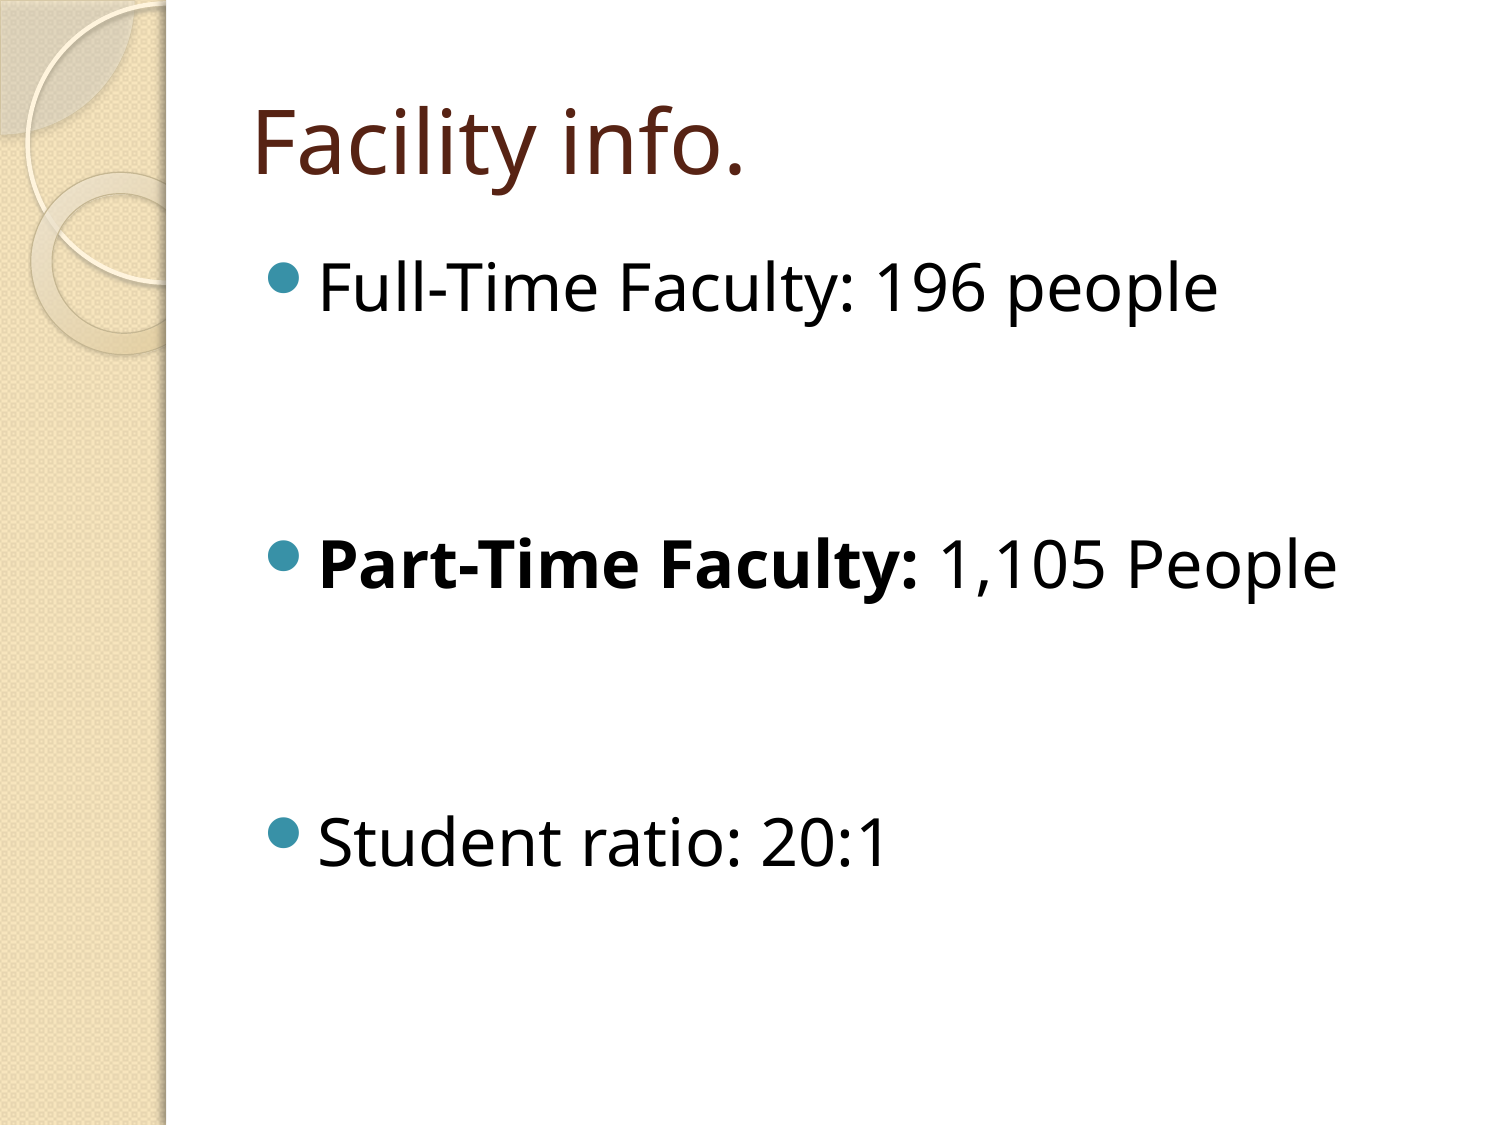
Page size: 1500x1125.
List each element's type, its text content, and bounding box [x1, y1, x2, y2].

title Facility info. [235, 45, 1466, 233]
list Full-Time Faculty: 196 people Part-Time Faculty: 1,105 People Student ratio: 20:1 [235, 237, 1466, 1025]
